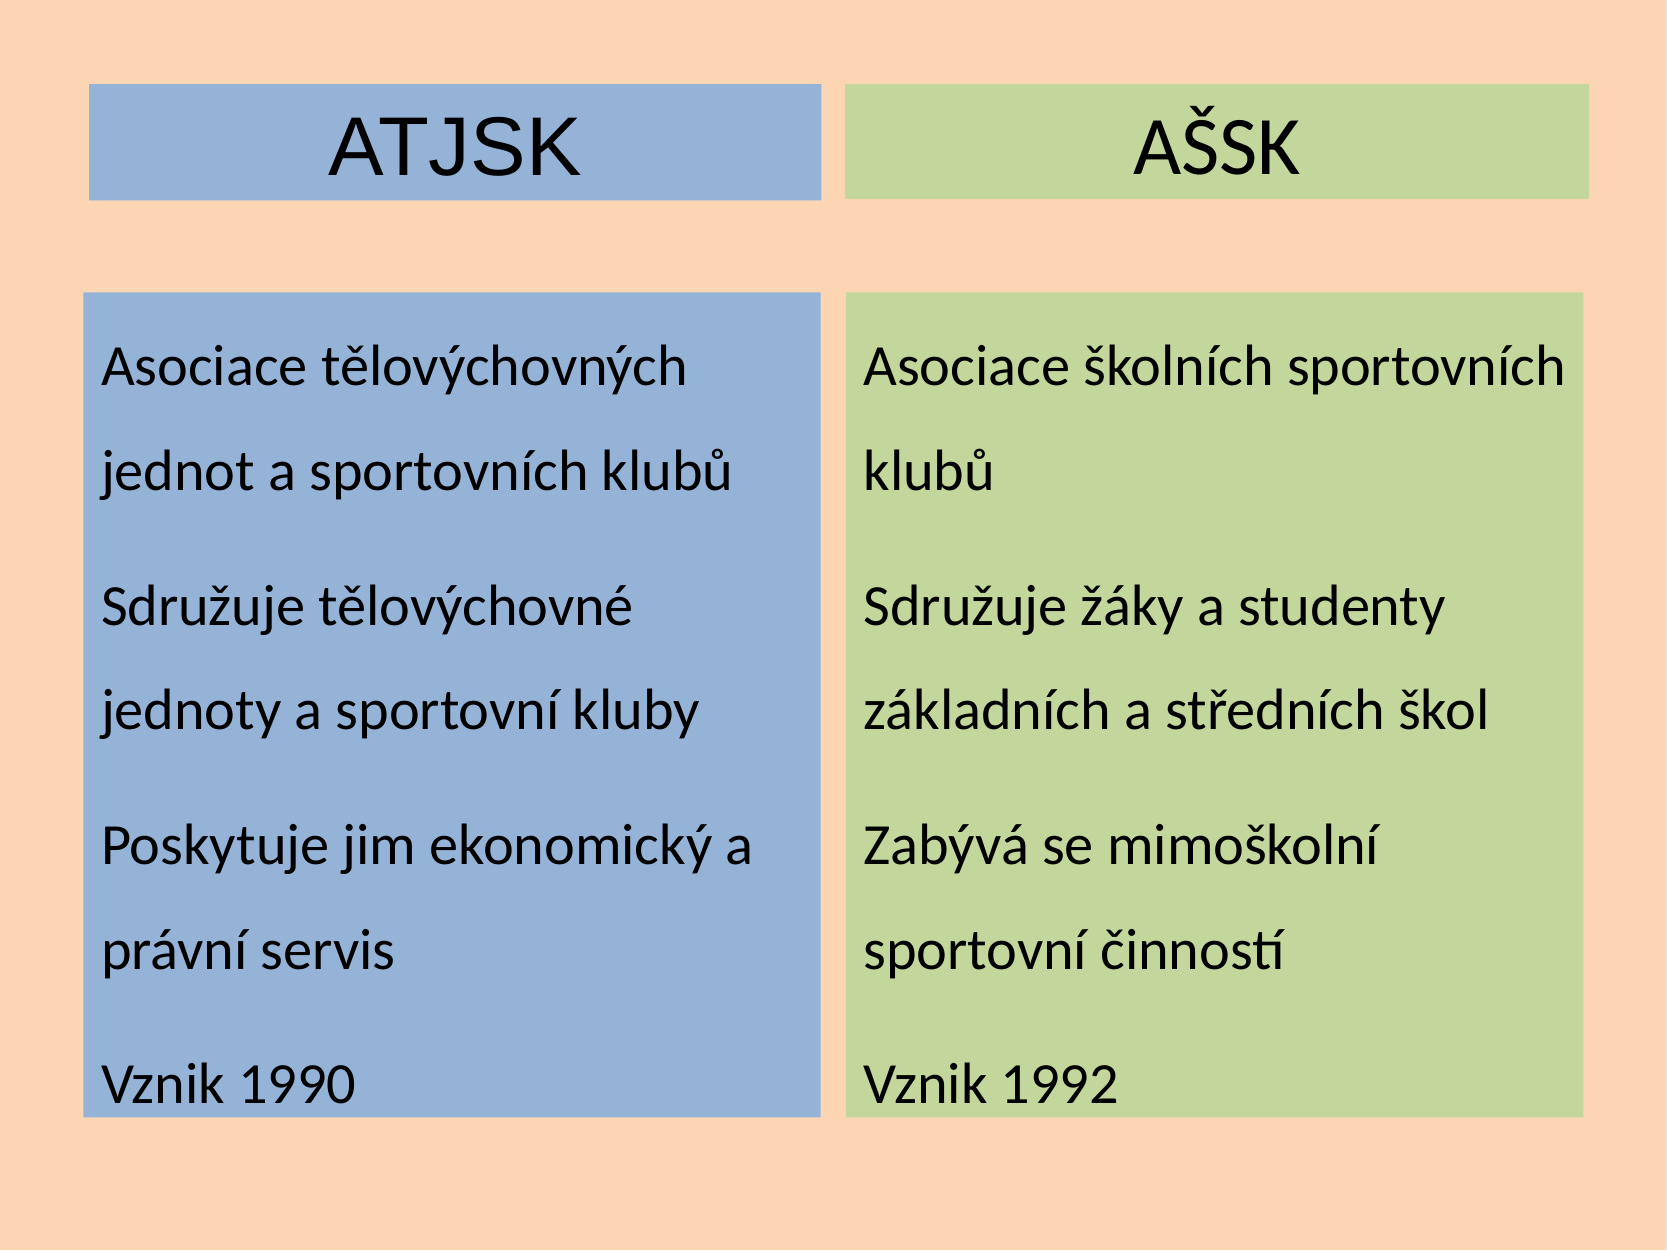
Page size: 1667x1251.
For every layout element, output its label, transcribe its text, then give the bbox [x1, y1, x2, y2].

list Asociace školních sportovních klubů Sdružuje žáky a studenty základních a středních škol Zabývá se mimoškolní sportovní činností Vznik 1992 [845, 292, 1584, 1118]
list Asociace tělovýchovných jednot a sportovních klubů Sdružuje tělovýchovné jednoty a sportovní kluby Poskytuje jim ekonomický a právní servis Vznik 1990 [83, 292, 821, 1118]
text_box AŠSK [845, 84, 1590, 199]
title ATJSK [89, 84, 822, 201]
